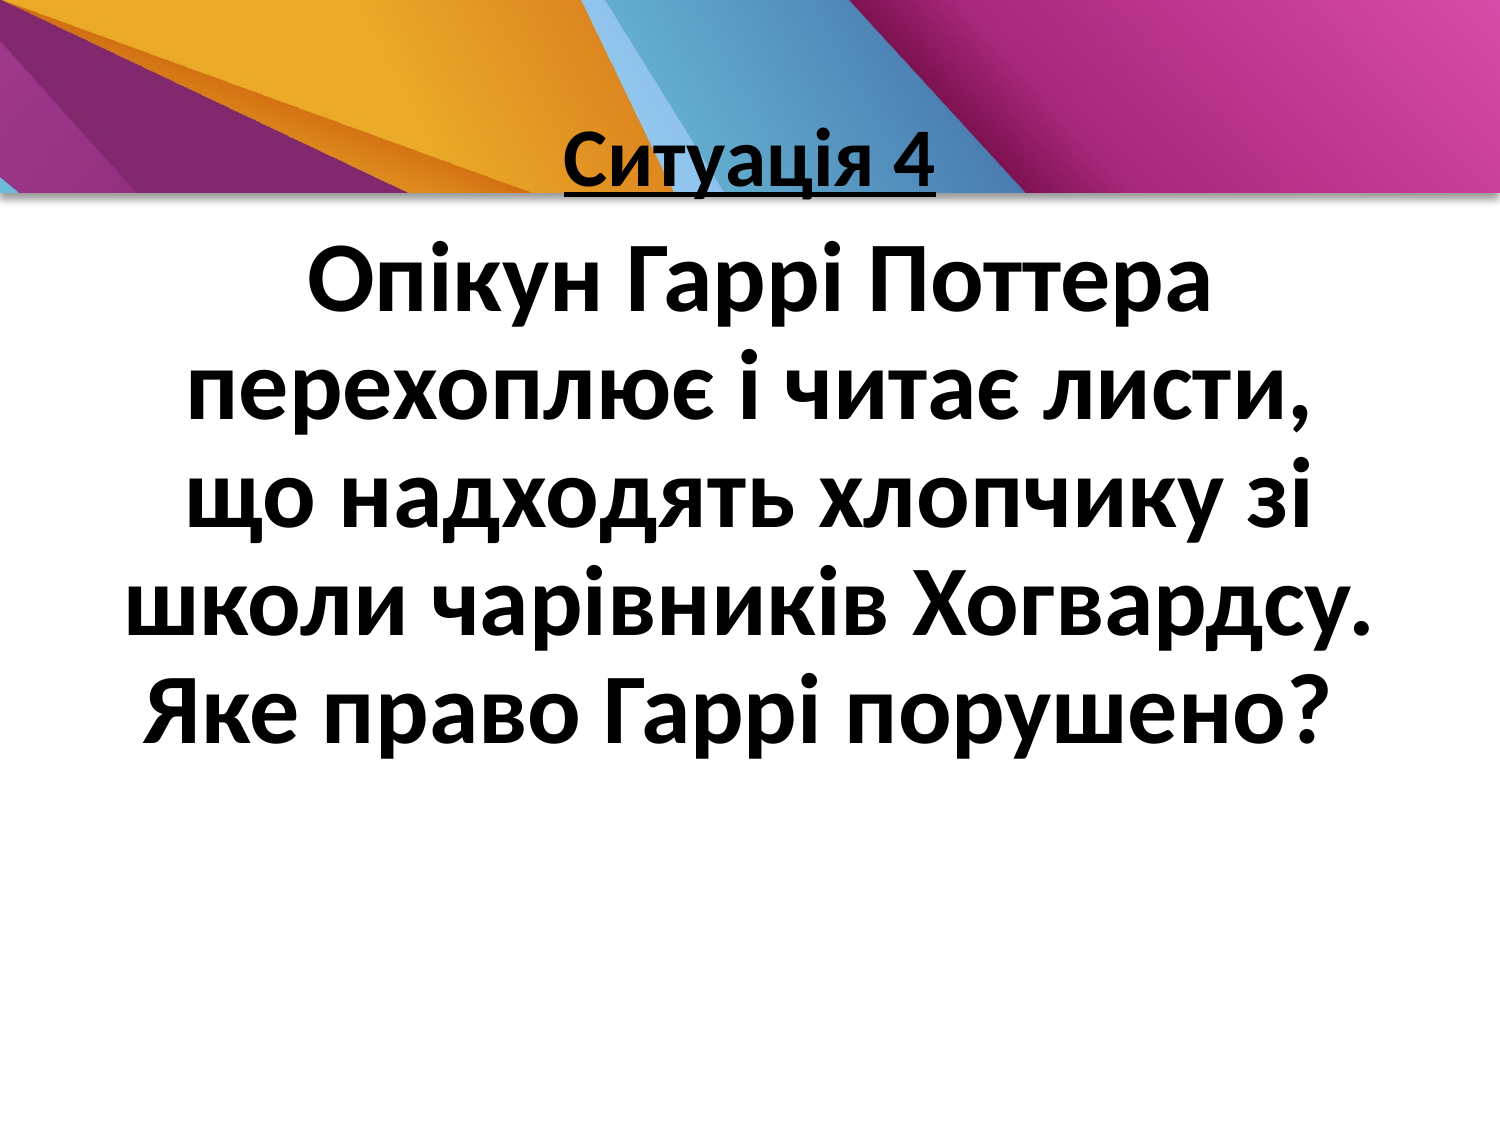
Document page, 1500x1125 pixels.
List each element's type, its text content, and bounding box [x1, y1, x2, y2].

list Ситуація 4 Опікун Гаррі Поттера перехоплює і читає листи, що надходять хлопчику зі школи чарівників Хогвардсу. Яке право Гаррі порушено? [103, 107, 1397, 1014]
picture [0, 0, 1500, 193]
